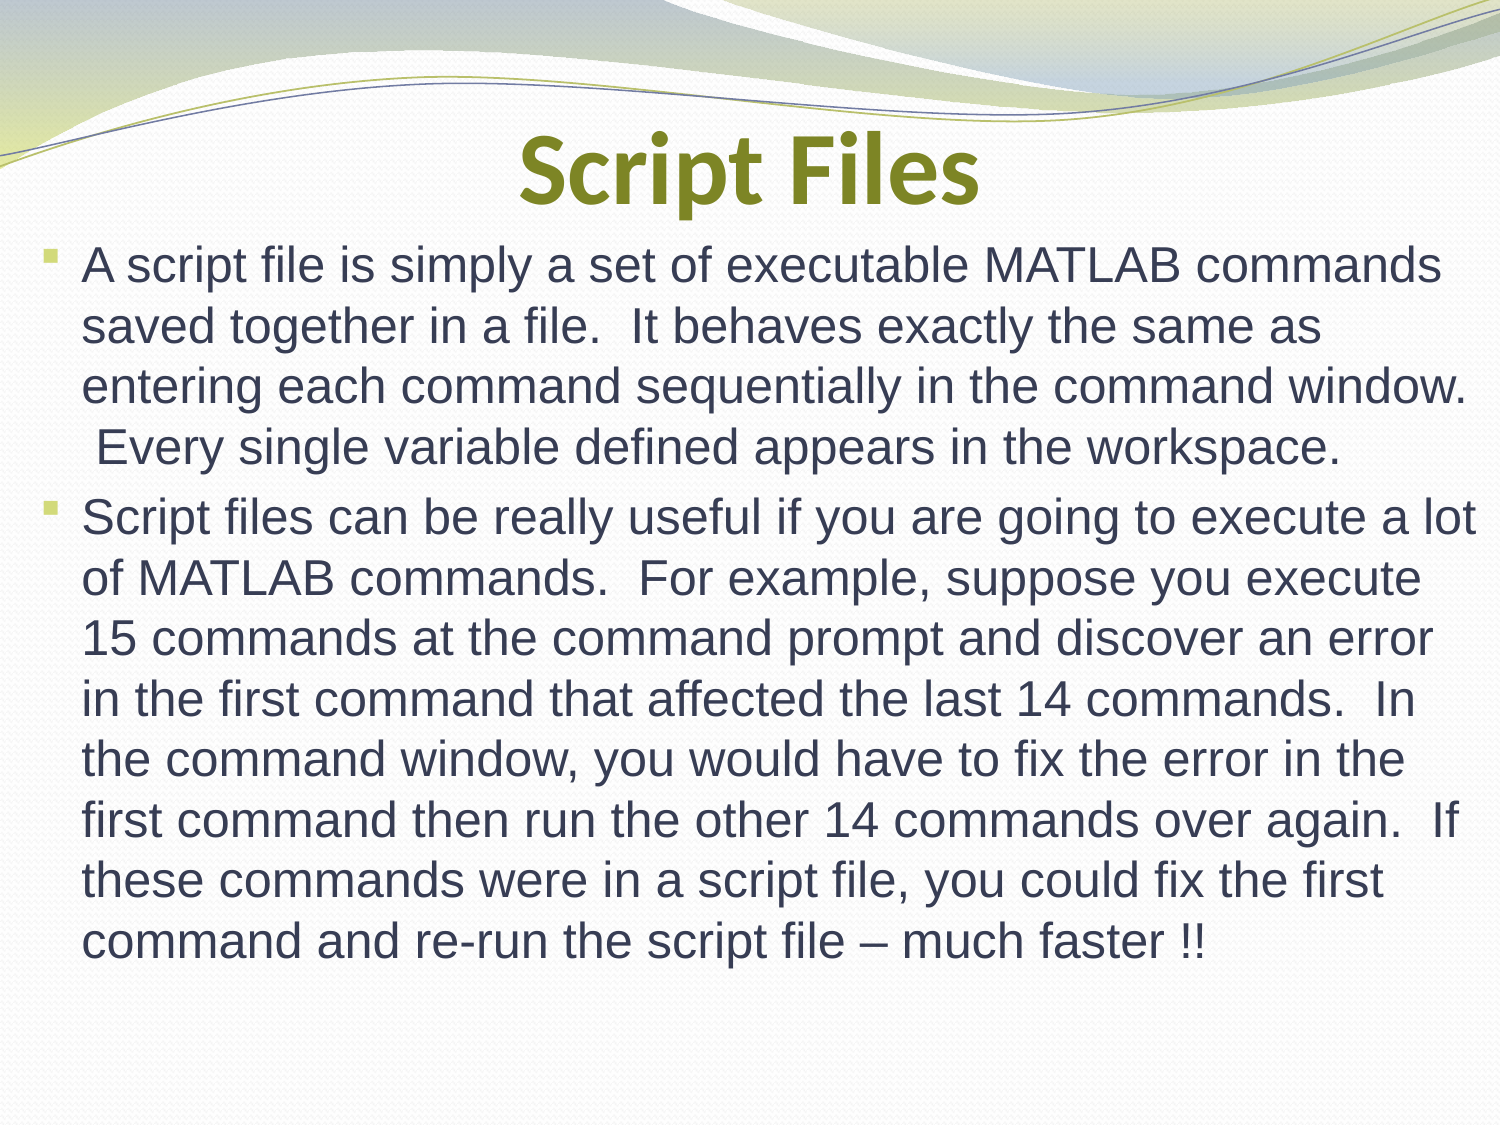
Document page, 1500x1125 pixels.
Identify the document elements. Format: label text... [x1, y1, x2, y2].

title Script Files [75, 37, 1425, 224]
list A script file is simply a set of executable MATLAB commands saved together in a file. It behaves exactly the same as entering each command sequentially in the command window. Every single variable defined appears in the workspace. Script files can be really useful if you are going to execute a lot of MATLAB commands. For example, suppose you execute 15 commands at the command prompt and discover an error in the first command that affected the last 14 commands. In the command window, you would have to fix the error in the first command then run the other 14 commands over again. If these commands were in a script file, you could fix the first command and re-run the script file – much faster !! [24, 224, 1496, 1100]
